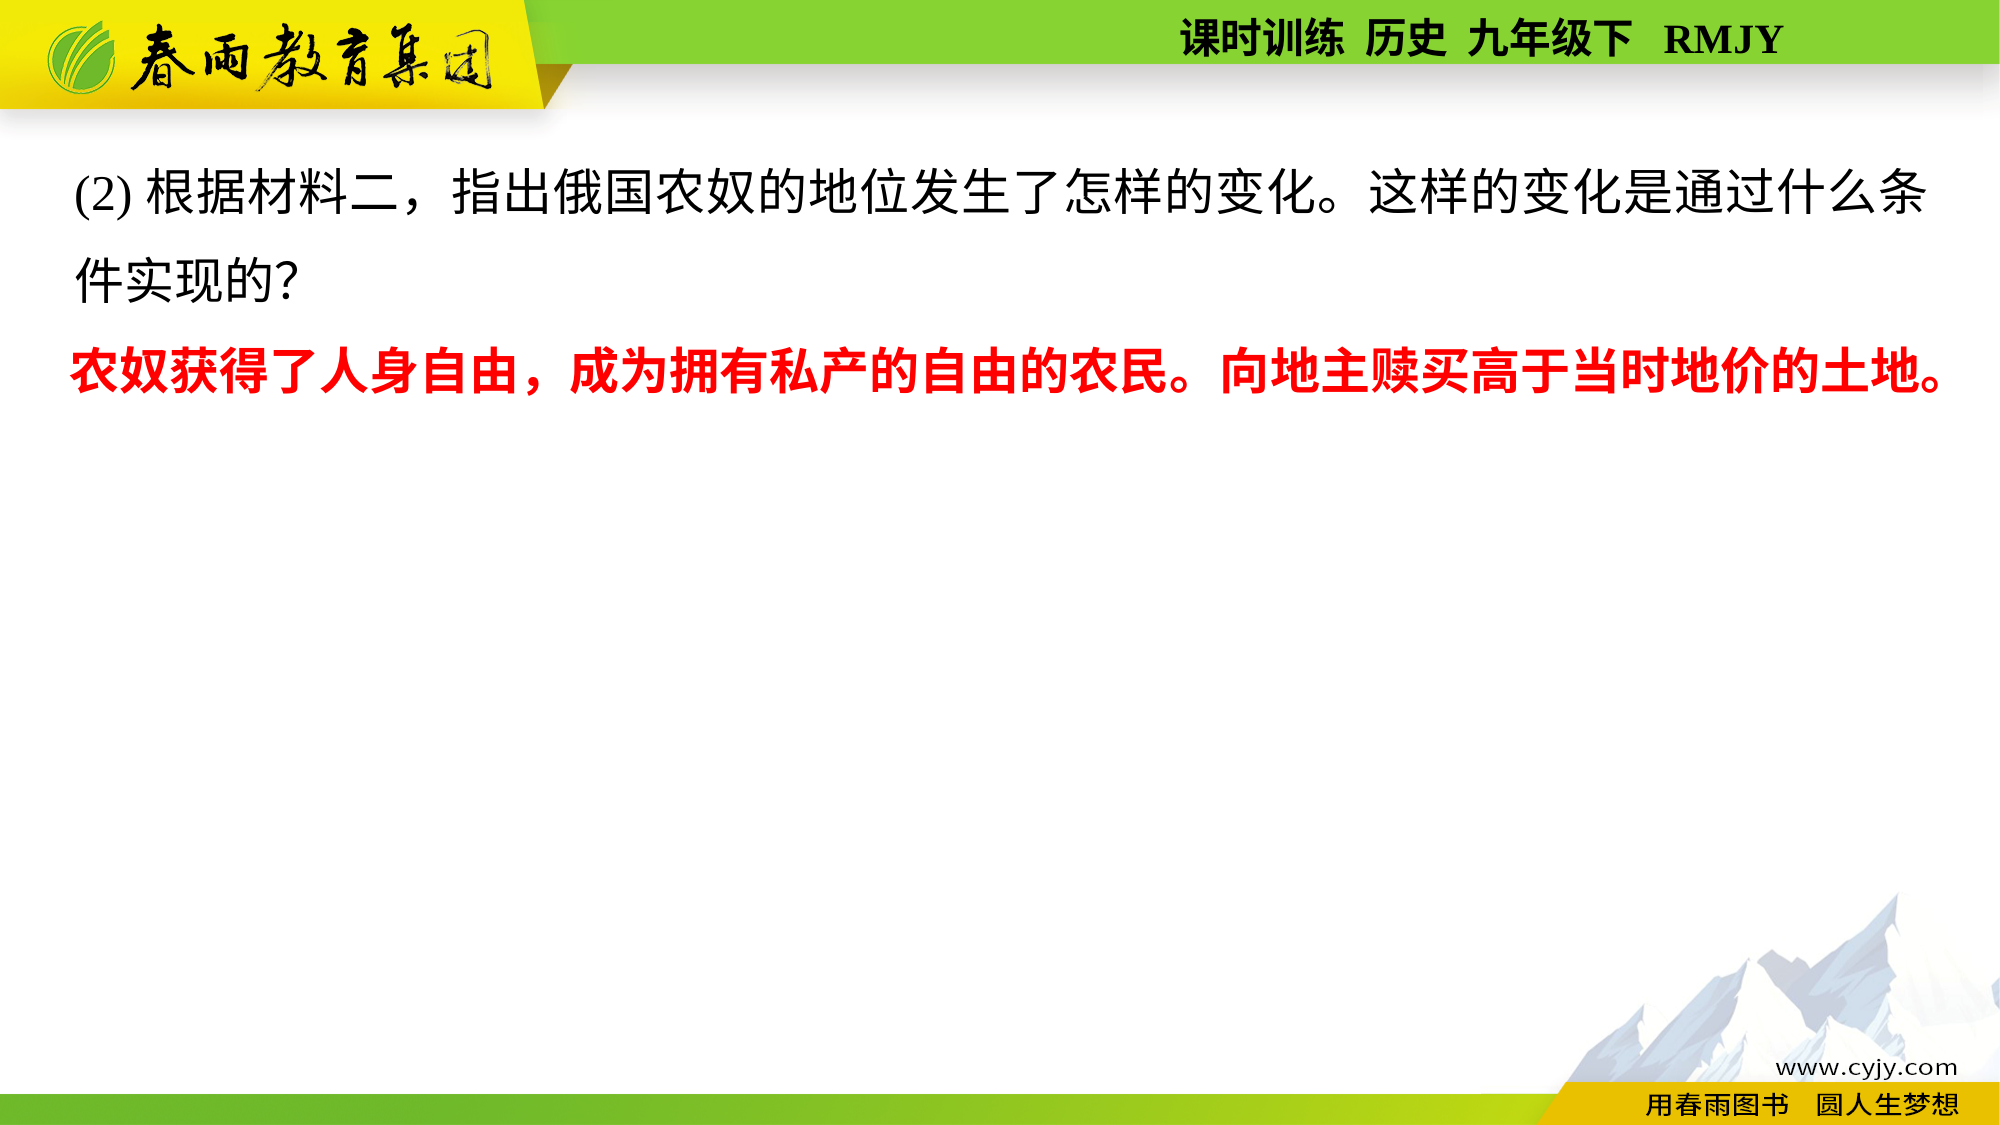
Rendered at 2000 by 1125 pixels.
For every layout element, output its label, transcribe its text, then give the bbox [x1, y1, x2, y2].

list (2)根据材料二，指出俄国农奴的地位发生了怎样的变化。这样的变化是通过什么条件实现的？ [59, 122, 1944, 302]
text_box 农奴获得了人身自由，成为拥有私产的自由的农民。向地主赎买高于当时地价的土地。 [54, 302, 2000, 408]
picture [0, 0, 2000, 1125]
